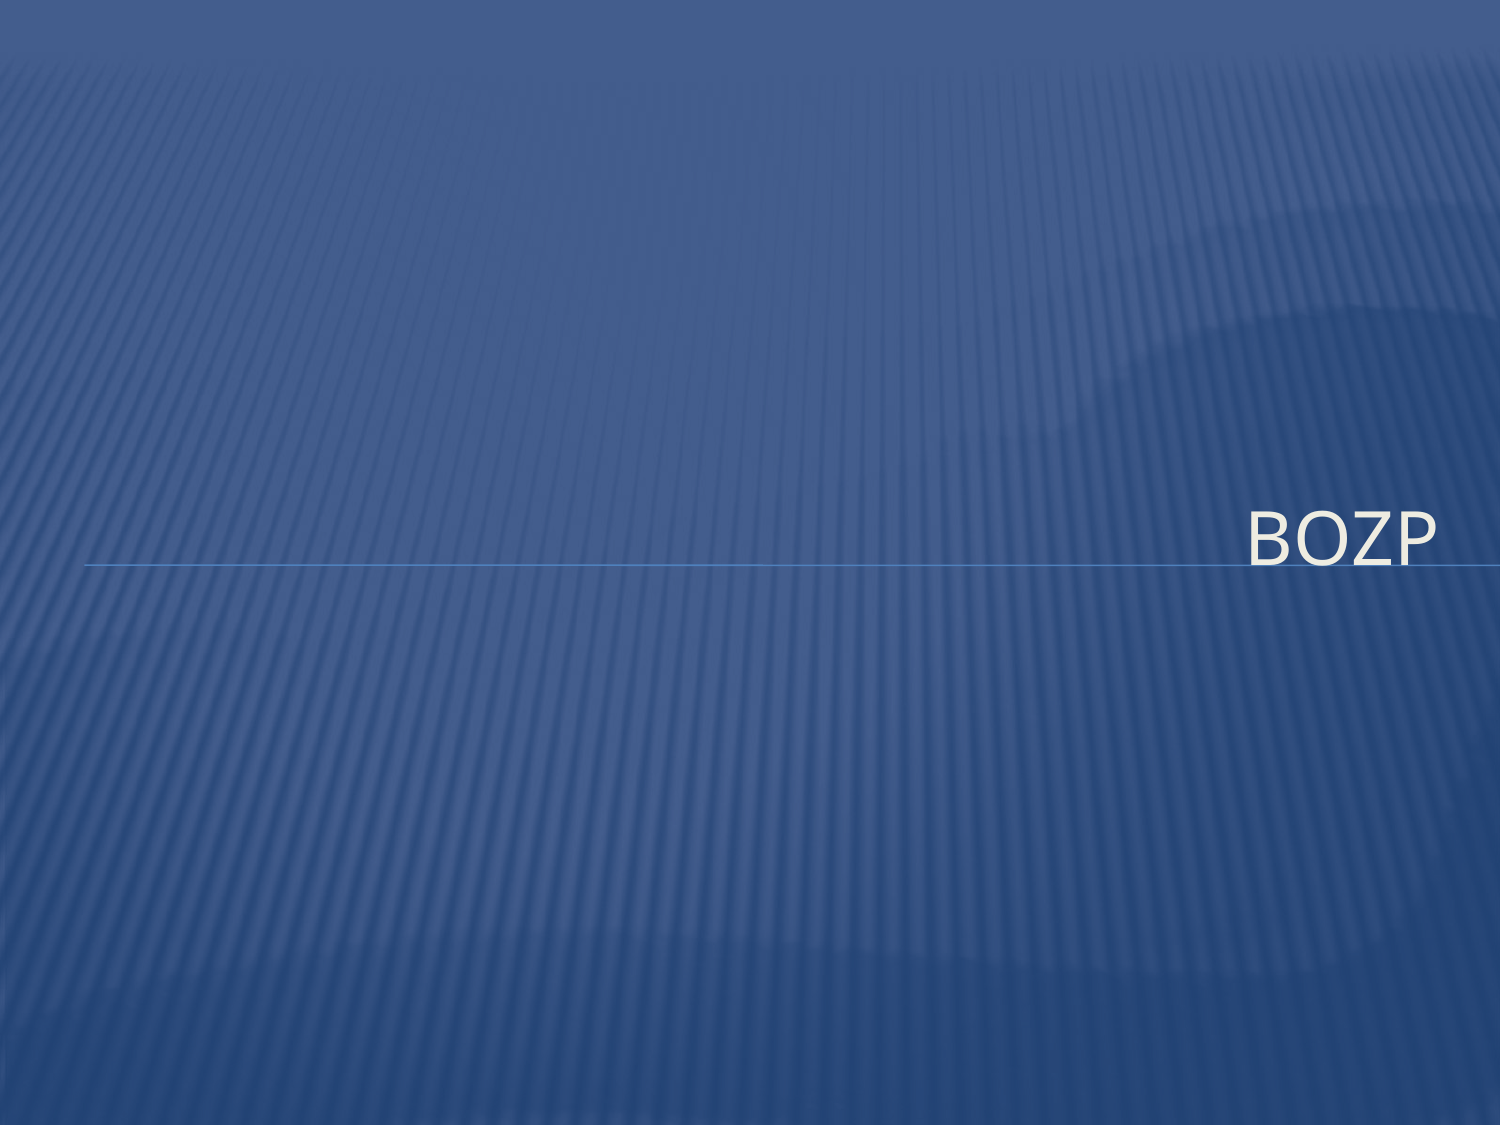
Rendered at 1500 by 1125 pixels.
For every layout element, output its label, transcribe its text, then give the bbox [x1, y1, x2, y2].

title BOZP [29, 483, 1455, 678]
